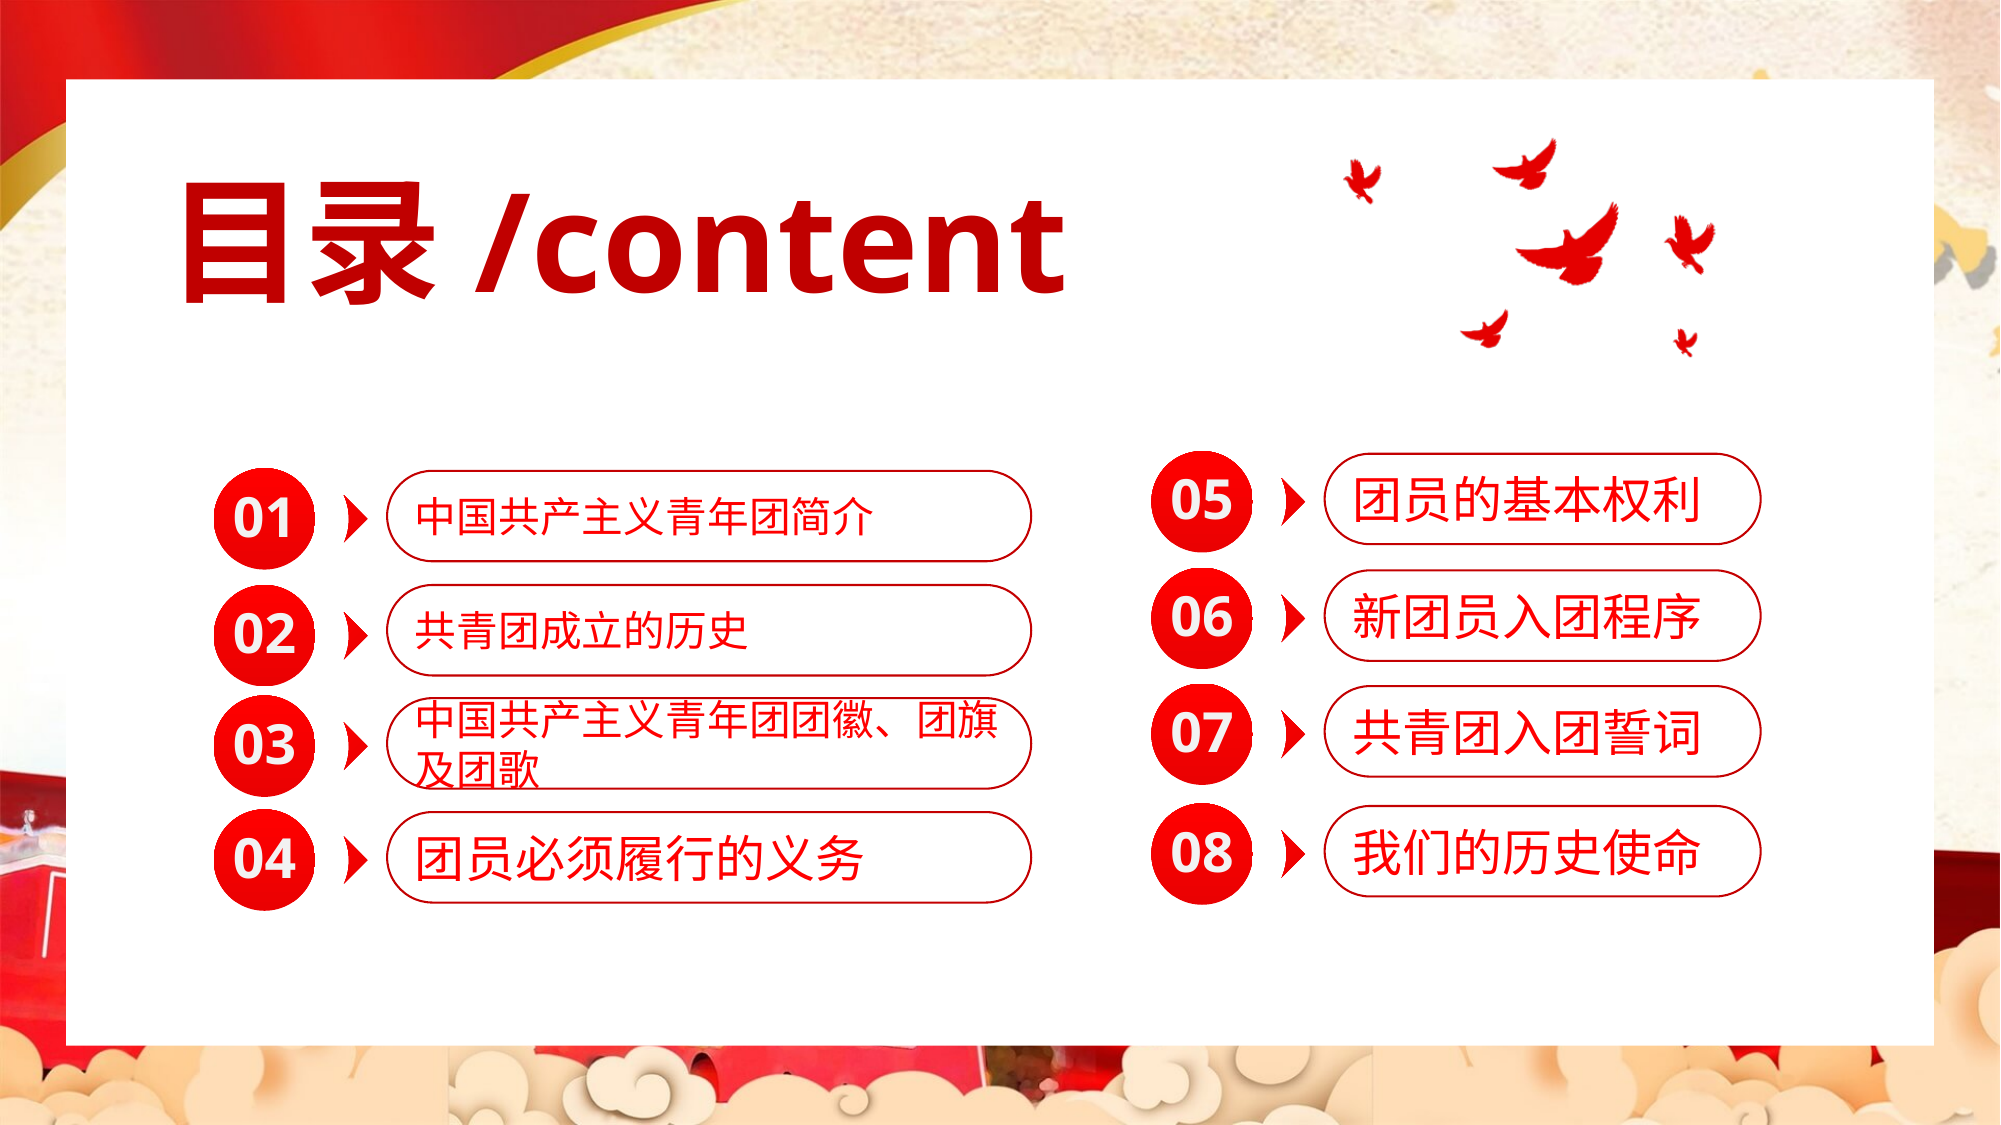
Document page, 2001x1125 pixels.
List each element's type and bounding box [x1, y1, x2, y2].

text_box [213, 695, 316, 797]
text_box [213, 468, 316, 570]
text_box [213, 585, 316, 687]
text_box [1151, 683, 1253, 785]
text_box [213, 809, 316, 911]
text_box [1151, 567, 1253, 670]
text_box [1151, 451, 1253, 553]
picture [0, 0, 2000, 1125]
text_box [1151, 803, 1253, 905]
